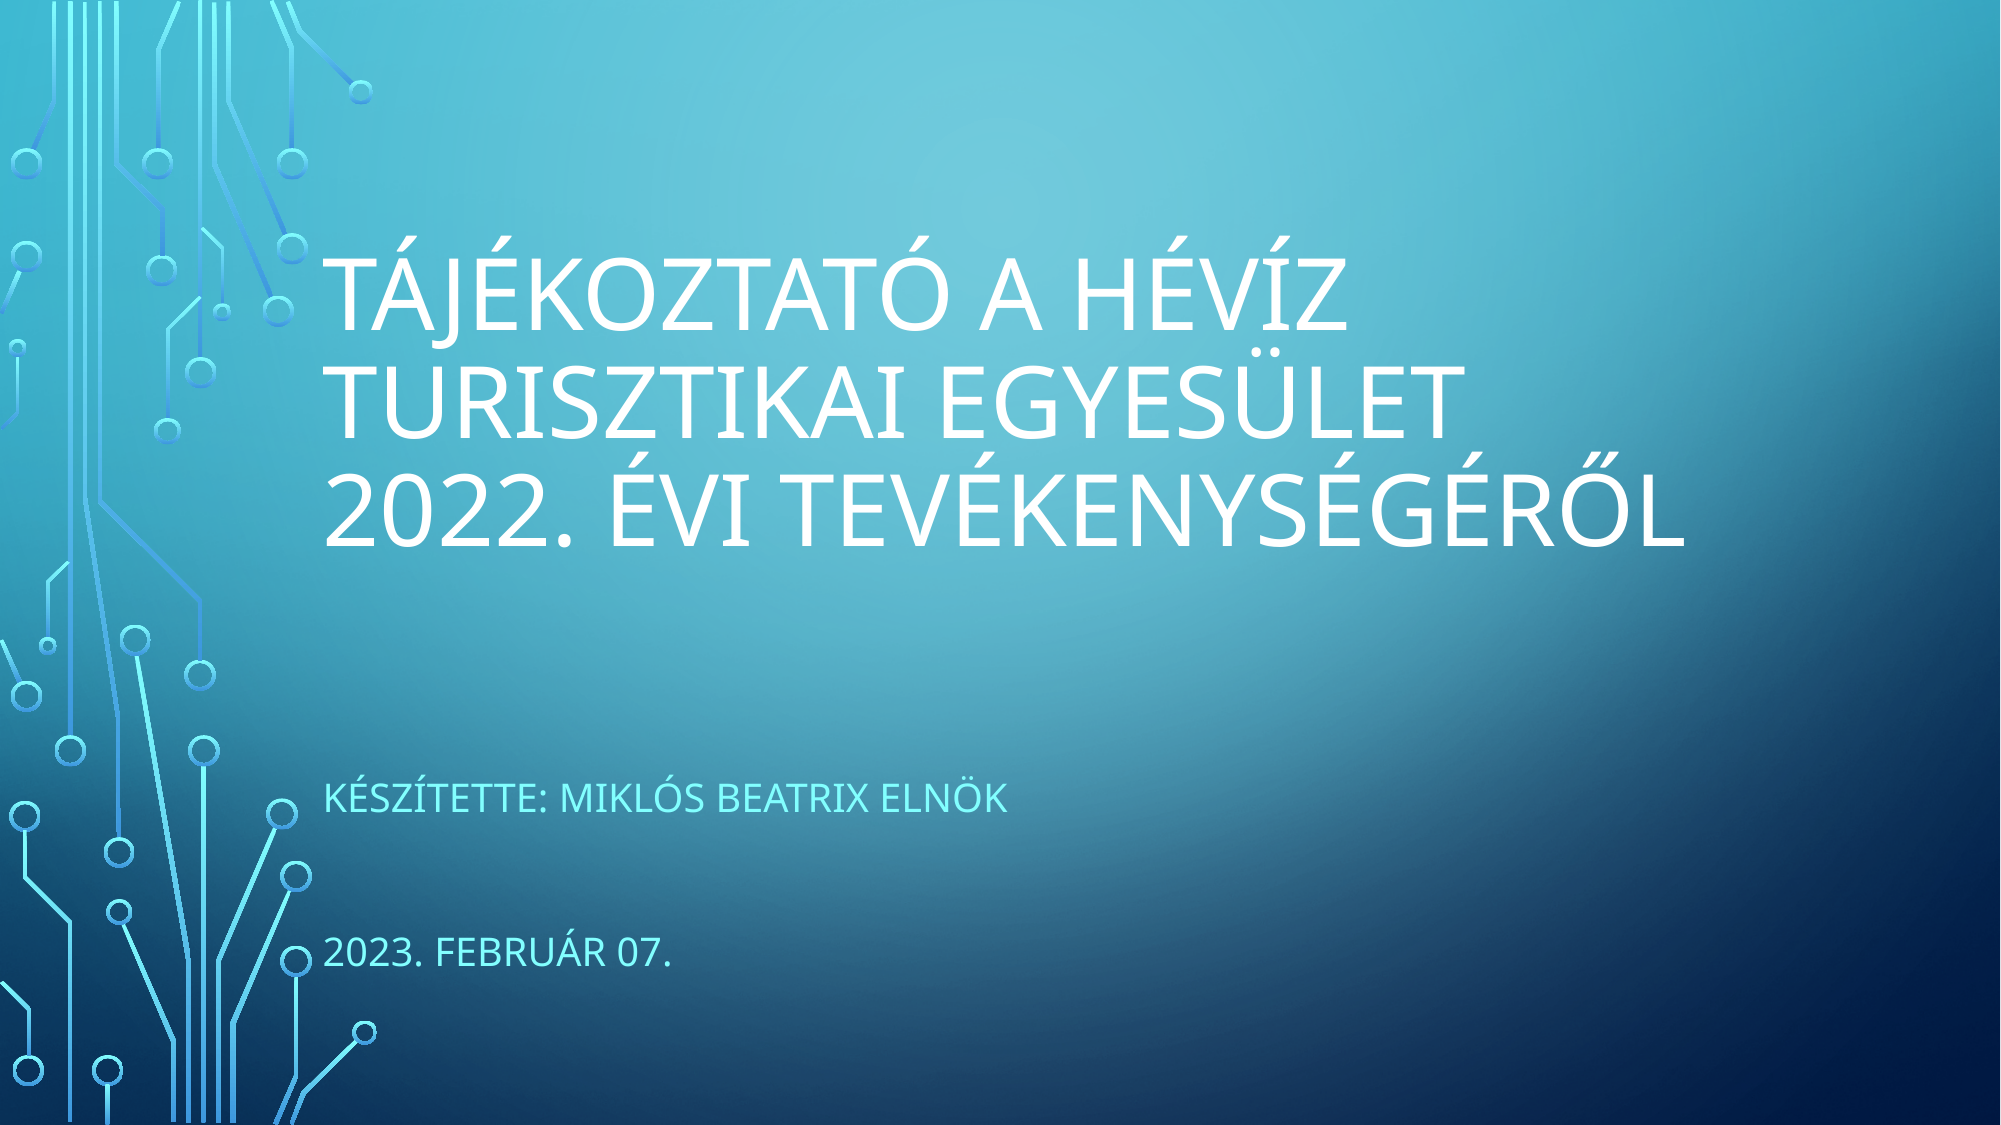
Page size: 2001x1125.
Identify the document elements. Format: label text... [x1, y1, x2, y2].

subtitle Készítette: Miklós Beatrix Elnök 2023. Február 07. [307, 756, 1750, 983]
title Tájékoztató a Hévíz Turisztikai Egyesület 2022. évi tevékenységéről [307, 184, 1750, 576]
